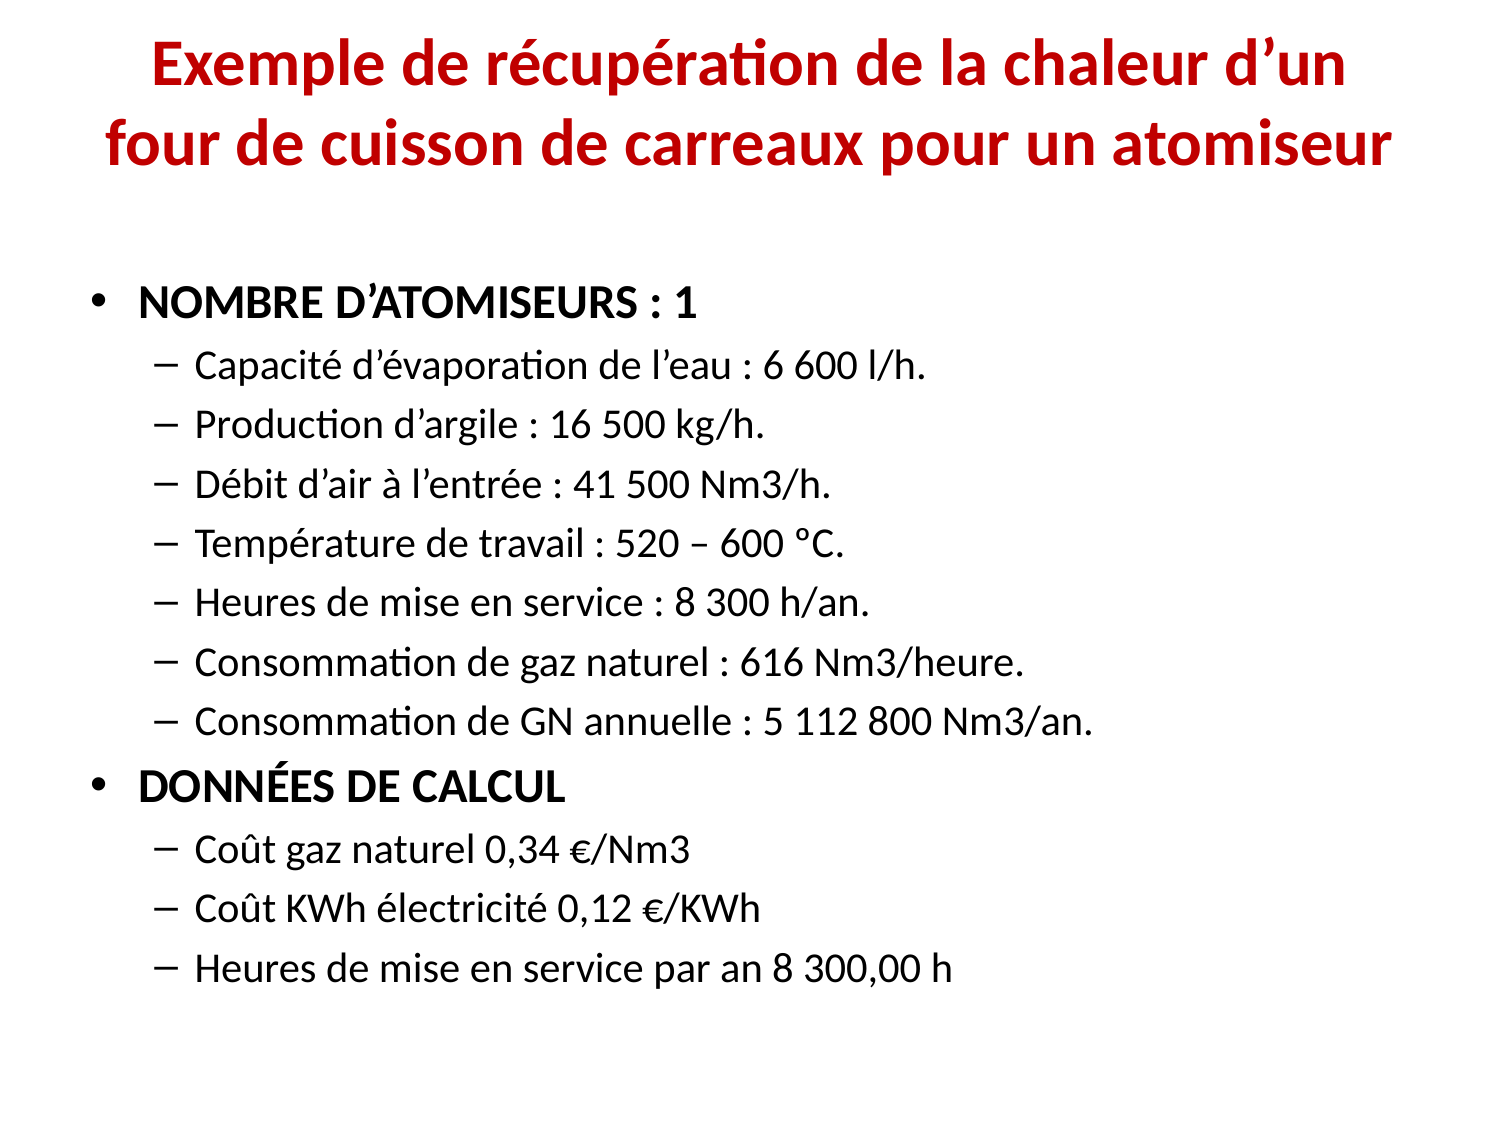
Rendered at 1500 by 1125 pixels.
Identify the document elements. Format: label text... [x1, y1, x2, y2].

list NOMBRE D’ATOMISEURS : 1 Capacité d’évaporation de l’eau : 6 600 l/h. Production d’argile : 16 500 kg/h. Débit d’air à l’entrée : 41 500 Nm3/h. Température de travail : 520 – 600 ºC. Heures de mise en service : 8 300 h/an. Consommation de gaz naturel : 616 Nm3/heure. Consommation de GN annuelle : 5 112 800 Nm3/an. DONNÉES DE CALCUL Coût gaz naturel 0,34 €/Nm3 Coût KWh électricité 0,12 €/KWh Heures de mise en service par an 8 300,00 h [75, 262, 1425, 1005]
title Exemple de récupération de la chaleur d’un four de cuisson de carreaux pour un atomiseur [75, 45, 1425, 233]
